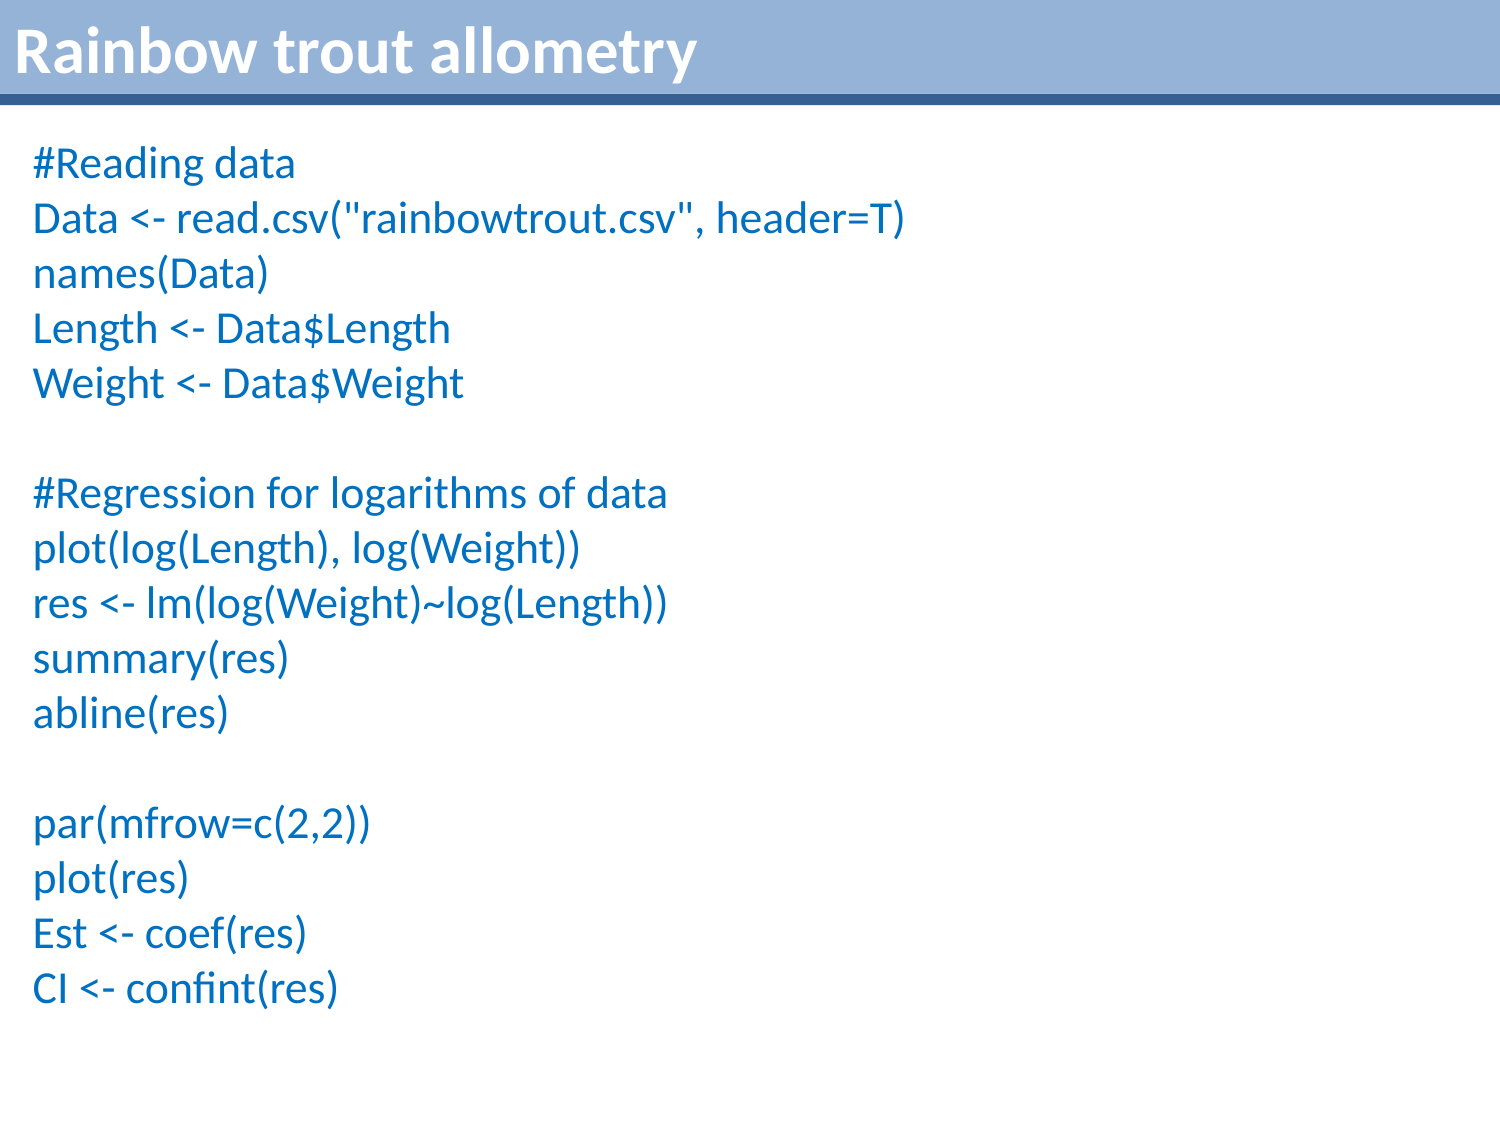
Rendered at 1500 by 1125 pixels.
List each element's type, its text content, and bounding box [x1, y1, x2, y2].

text_box [0, 94, 1500, 106]
text_box Rainbow trout allometry [0, 0, 1500, 94]
list #Reading data Data <- read.csv("rainbowtrout.csv", header=T) names(Data) Length <- Data$Length Weight <- Data$Weight #Regression for logarithms of data plot(log(Length), log(Weight)) res <- lm(log(Weight)~log(Length)) summary(res) abline(res) par(mfrow=c(2,2)) plot(res) Est <- coef(res) CI <- confint(res) [17, 125, 1448, 1005]
